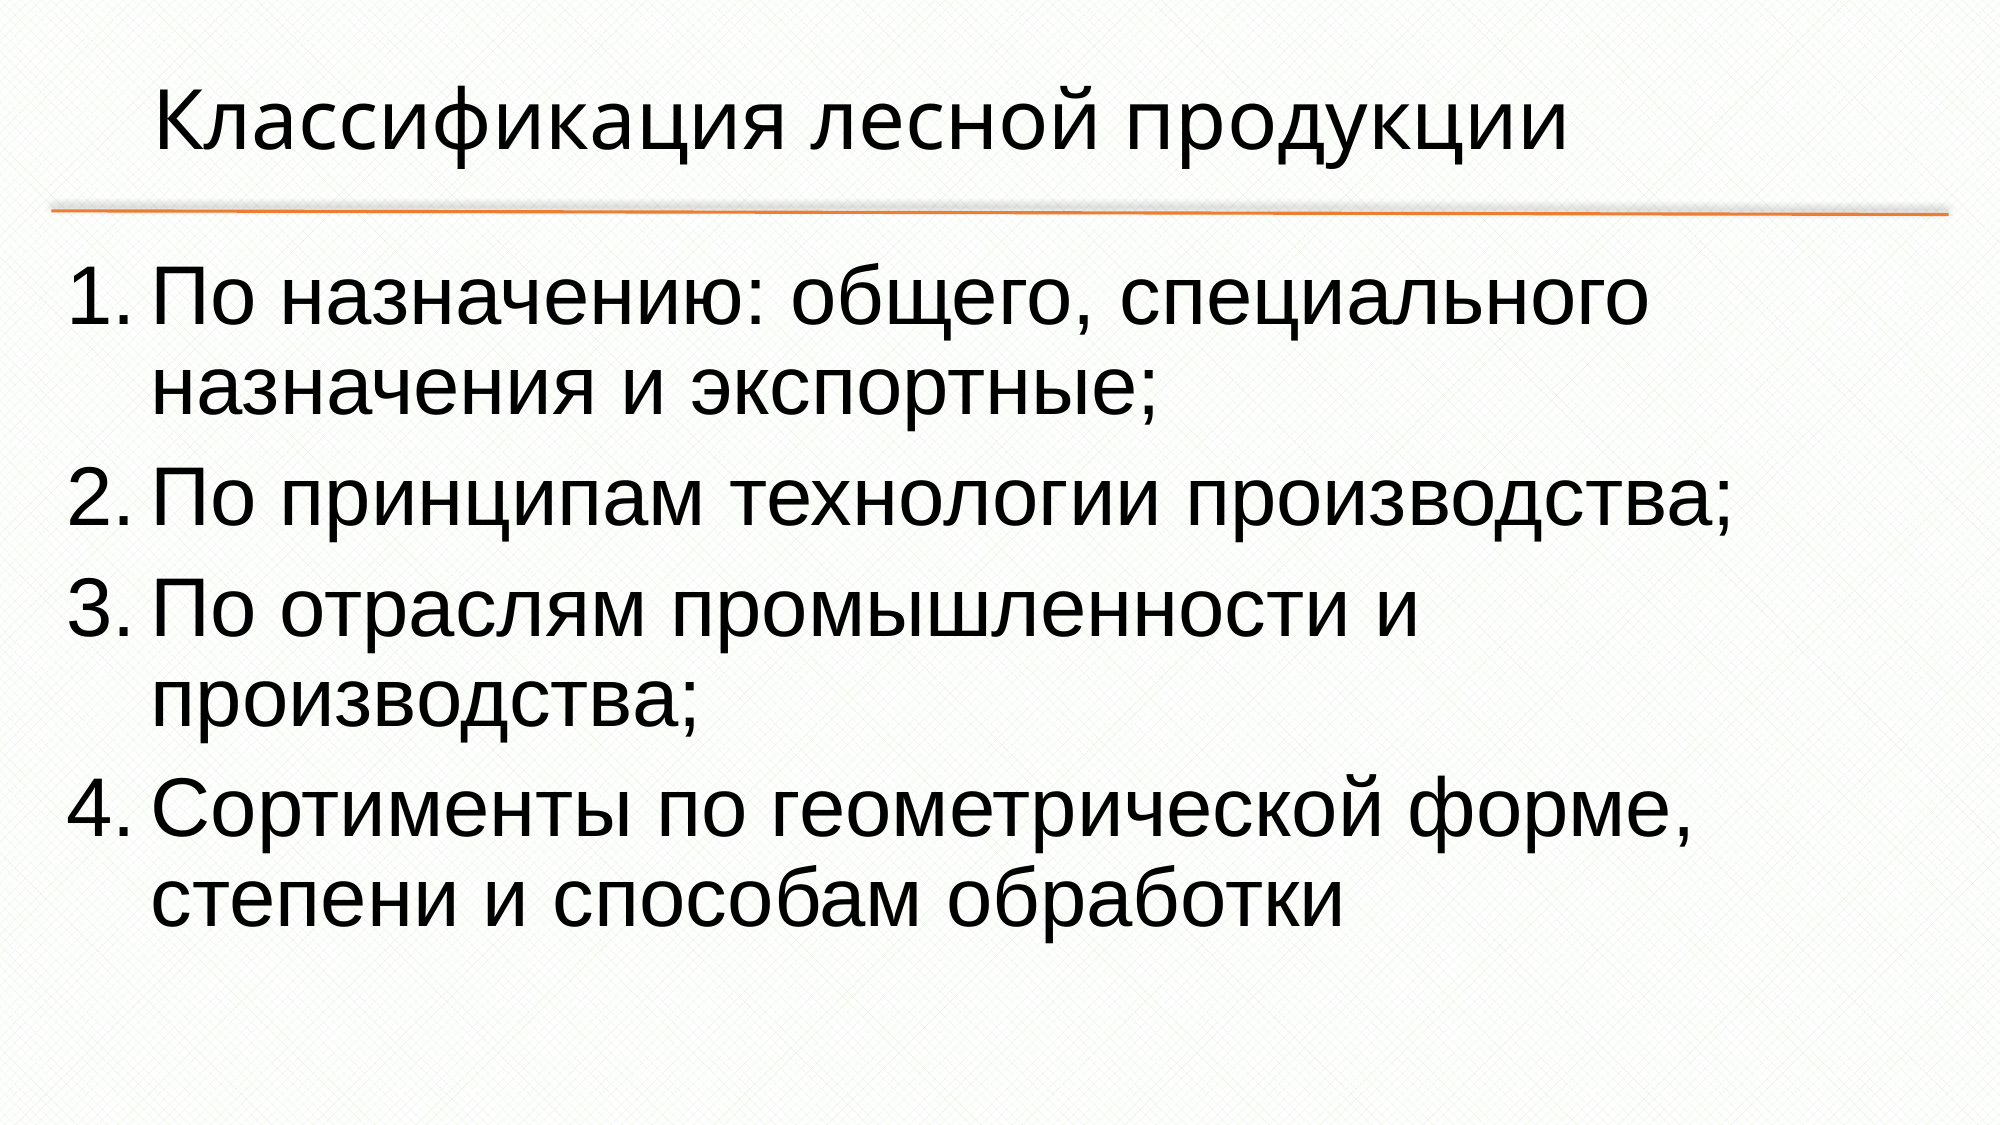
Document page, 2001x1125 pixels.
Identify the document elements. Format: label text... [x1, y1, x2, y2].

title Классификация лесной продукции [137, 59, 1863, 186]
list По назначению: общего, специального назначения и экспортные; По принципам технологии производства; По отраслям промышленности и производства; Сортименты по геометрической форме, степени и способам обработки [51, 245, 1949, 959]
